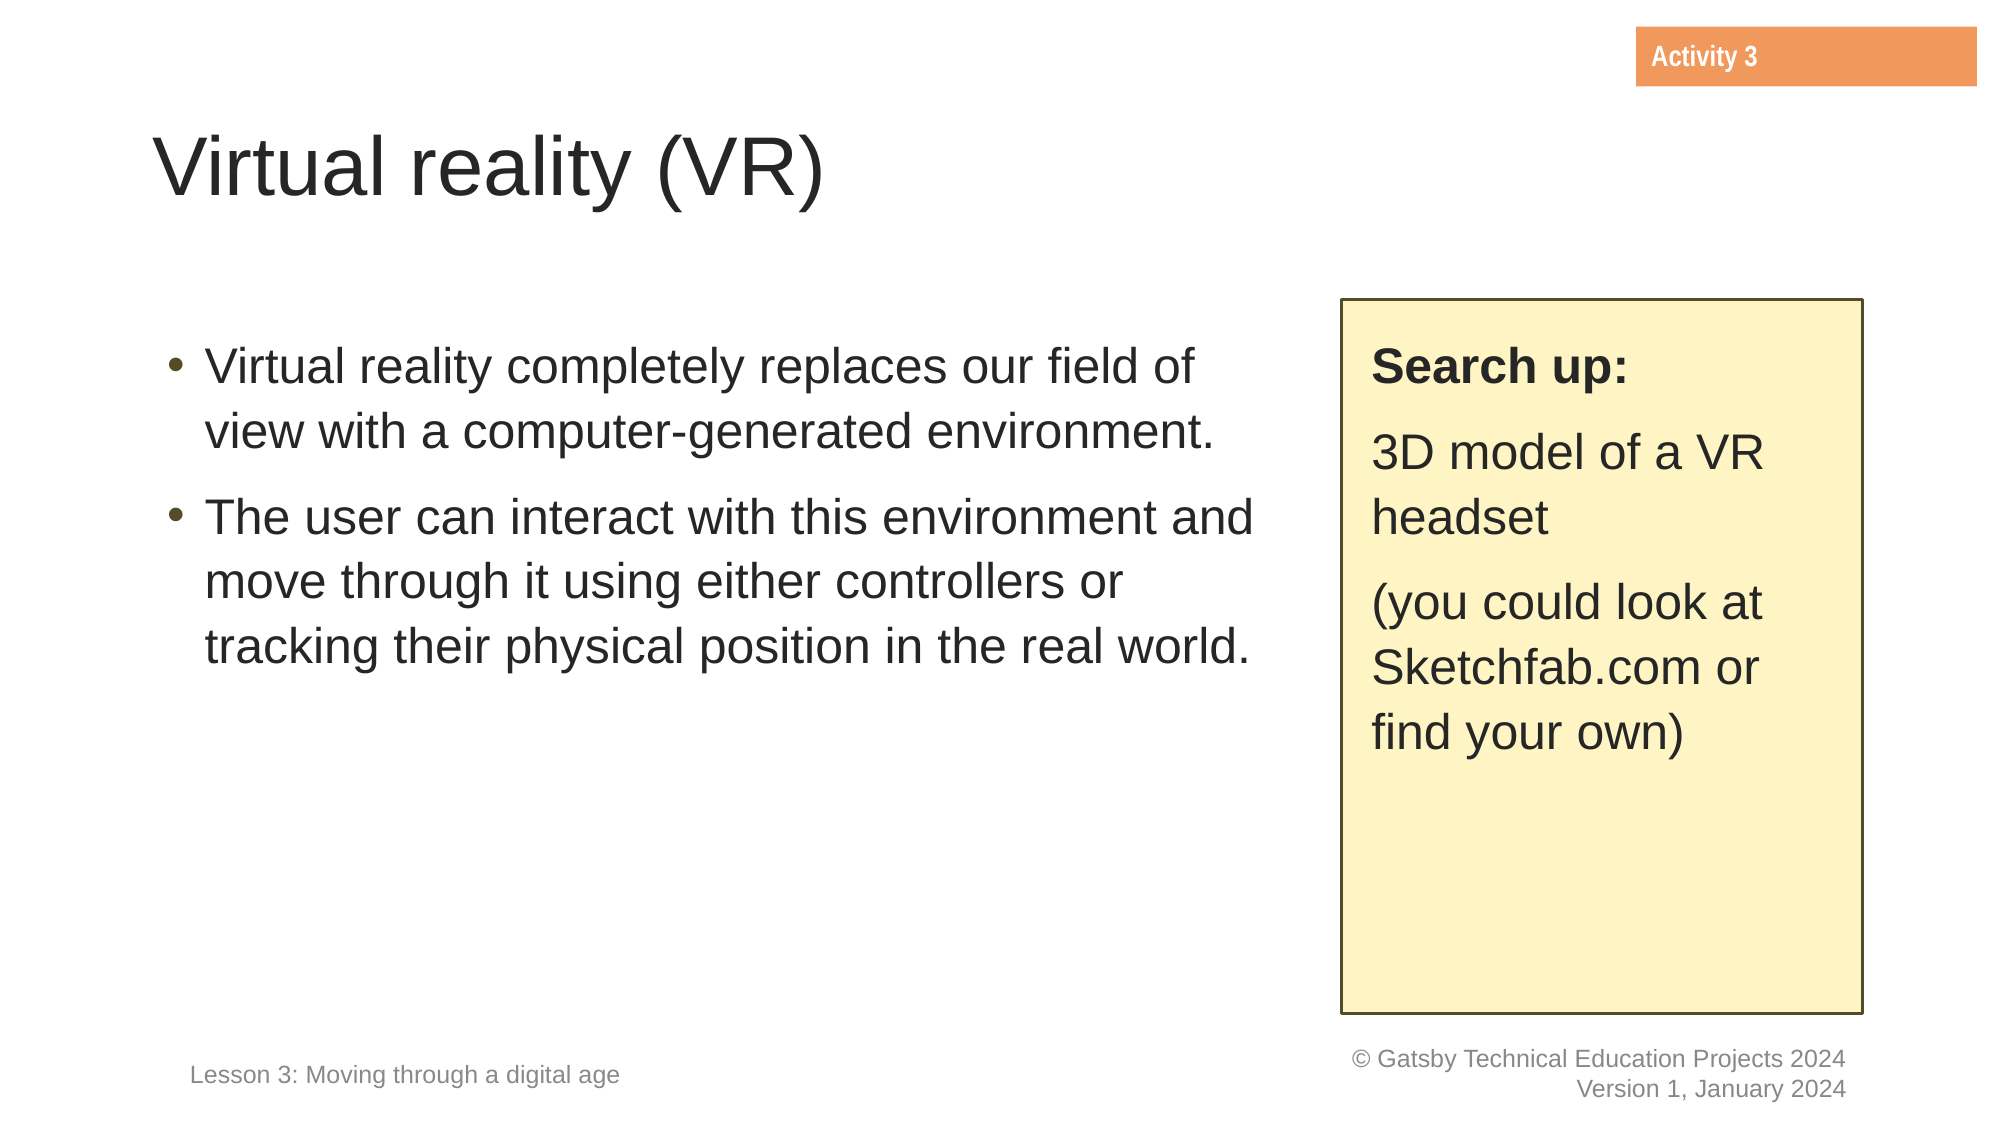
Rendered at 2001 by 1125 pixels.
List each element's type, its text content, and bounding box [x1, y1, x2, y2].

list Virtual reality completely replaces our field of view with a computer-generated environment. The user can interact with this environment and move through it using either controllers or tracking their physical position in the real world. [137, 299, 1300, 1014]
list Search up: 3D model of a VR headset (you could look at Sketchfab.com or find your own) [1340, 298, 1864, 1015]
title Virtual reality (VR) [137, 59, 1863, 278]
list Activity 3 [1636, 26, 1977, 87]
list Lesson 3: Moving through a digital age [137, 1042, 829, 1103]
